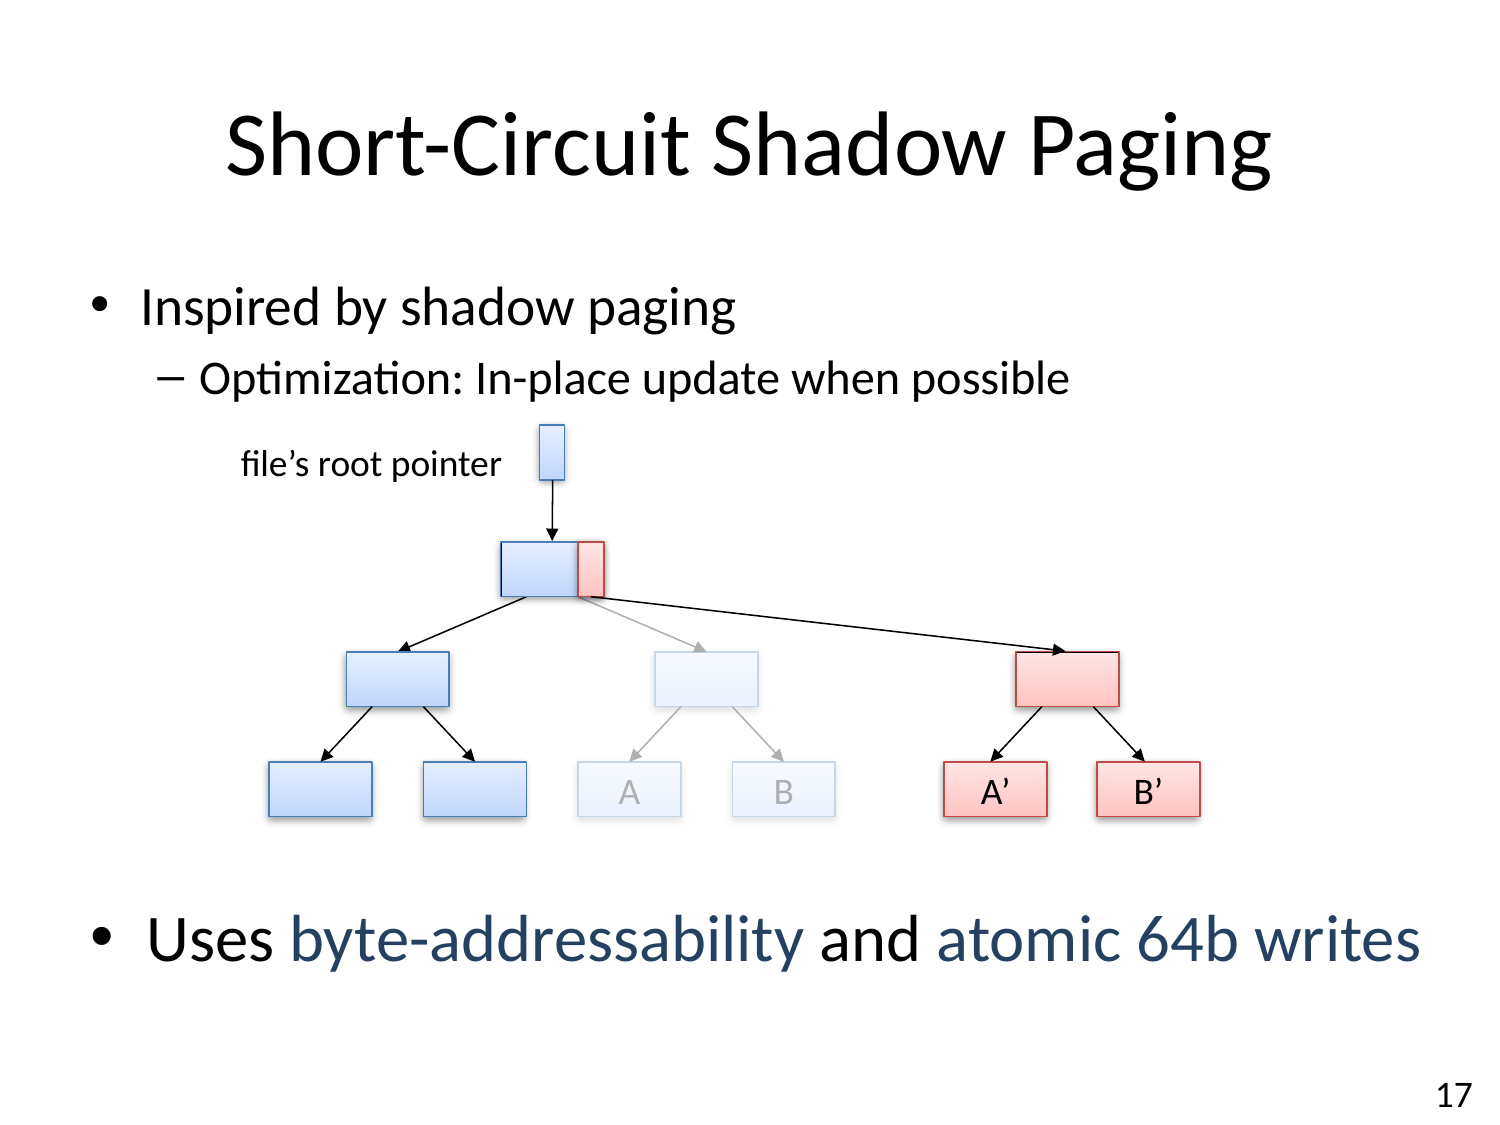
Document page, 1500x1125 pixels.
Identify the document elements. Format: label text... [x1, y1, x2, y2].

title Short-Circuit Shadow Paging [75, 45, 1425, 233]
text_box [577, 541, 1066, 652]
text_box [423, 761, 527, 817]
text_box [268, 761, 373, 817]
slide_number 17 [1137, 1062, 1488, 1123]
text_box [627, 708, 683, 761]
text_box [990, 651, 1146, 762]
text_box A’ [943, 761, 1048, 817]
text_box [318, 708, 375, 761]
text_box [397, 596, 527, 652]
text_box B’ [1096, 761, 1201, 817]
text_box [537, 605, 871, 852]
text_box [539, 424, 565, 542]
text_box [346, 651, 450, 707]
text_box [730, 708, 786, 761]
text_box [500, 541, 574, 597]
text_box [421, 708, 477, 761]
text_box Uses byte-addressability and atomic 64b writes [74, 887, 1488, 1063]
text_box Inspired by shadow paging Optimization: In-place update when possible [74, 262, 1488, 413]
text_box file’s root pointer [225, 431, 518, 492]
